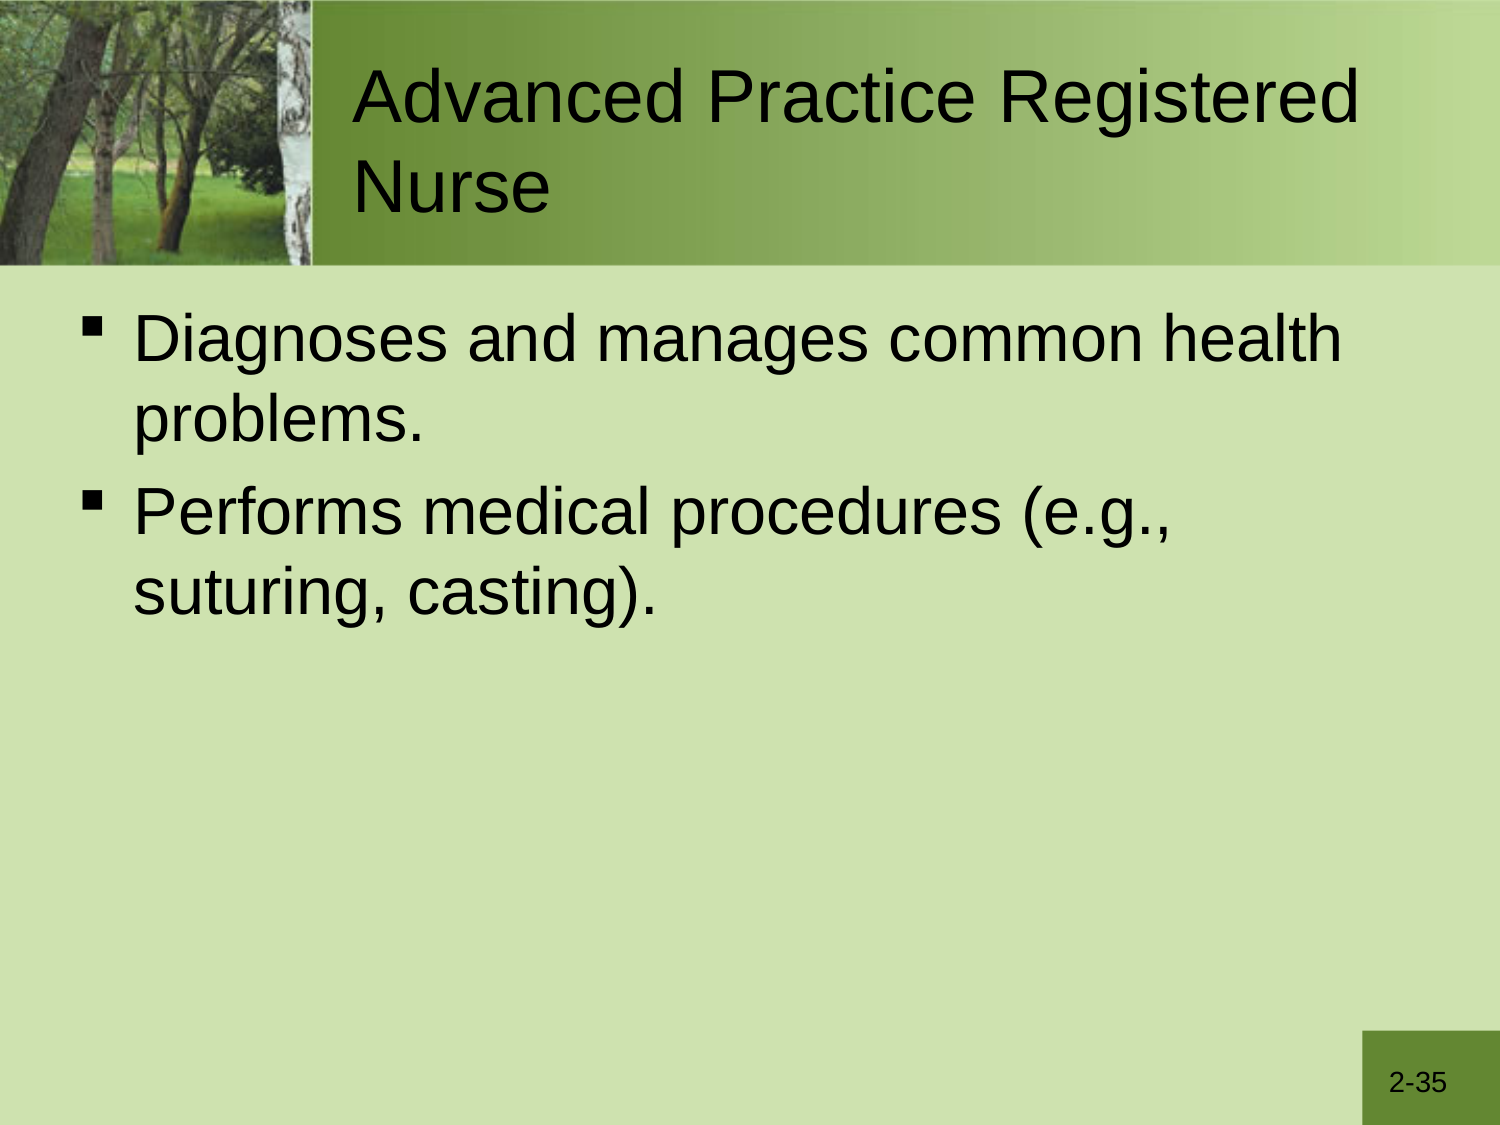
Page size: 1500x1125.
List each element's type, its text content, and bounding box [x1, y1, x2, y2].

title Advanced Practice Registered Nurse [337, 24, 1438, 250]
slide_number 2-35 [1149, 1031, 1463, 1107]
list Diagnoses and manages common health problems. Performs medical procedures (e.g., suturing, casting). [62, 287, 1375, 1000]
picture [0, 0, 1500, 1125]
